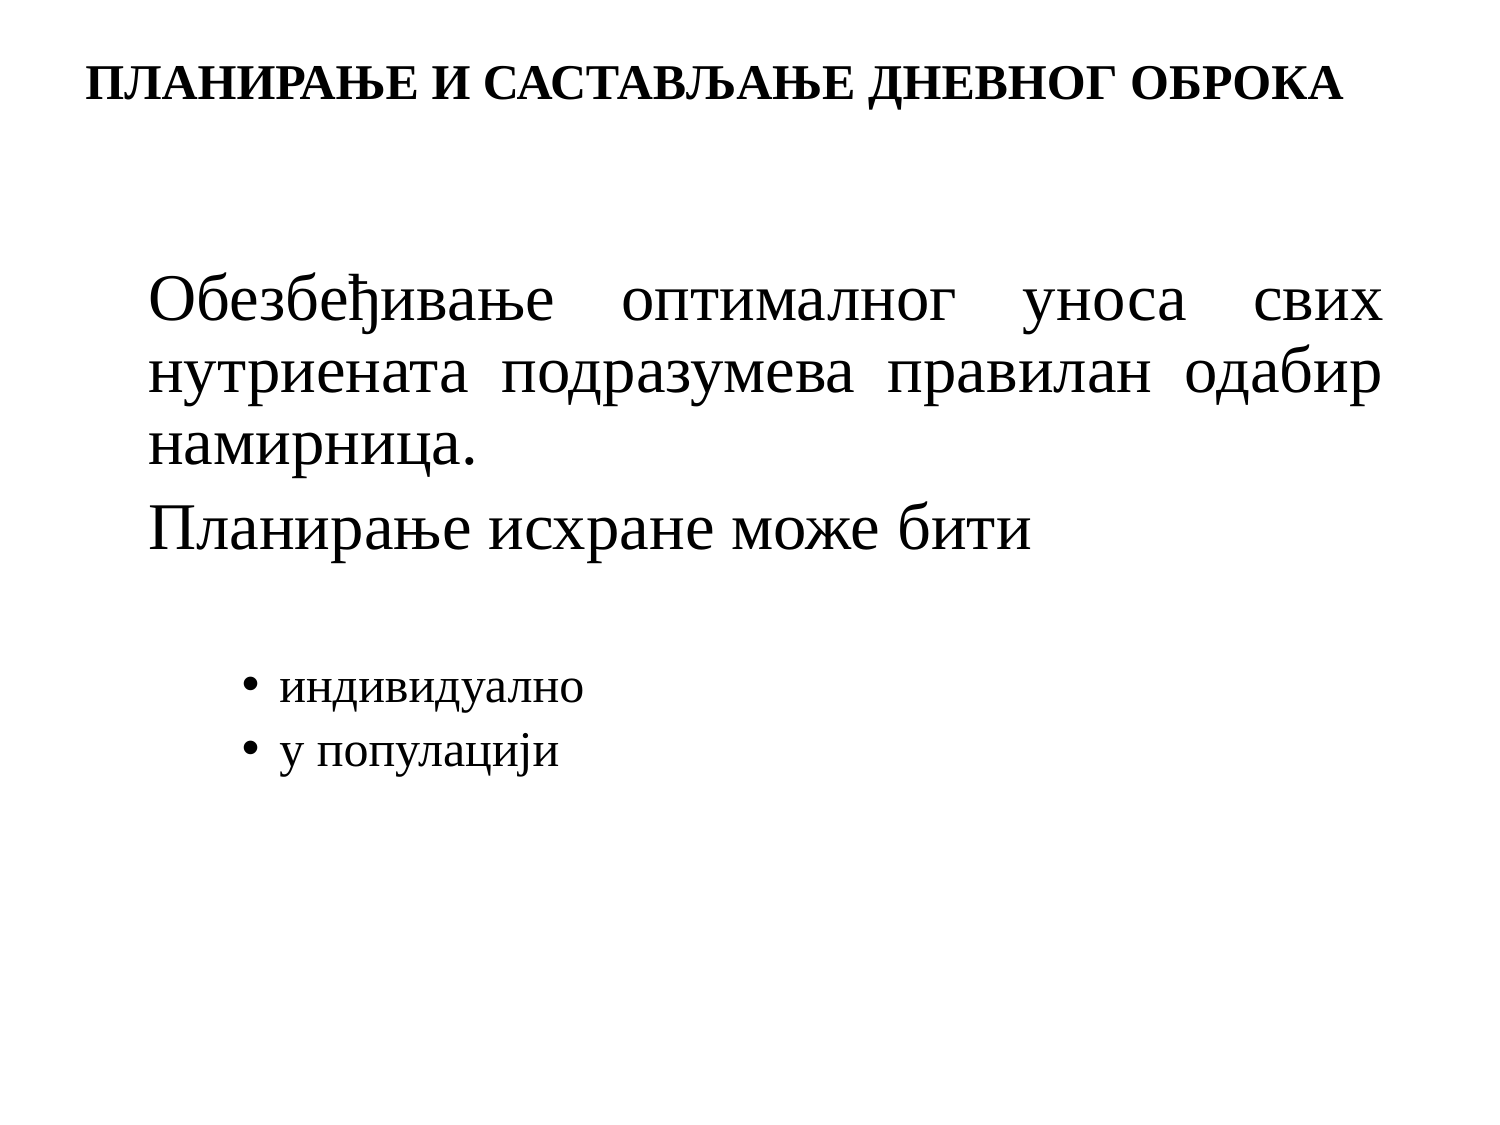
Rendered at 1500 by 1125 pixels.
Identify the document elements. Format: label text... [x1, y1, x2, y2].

list Обезбеђивање оптималног уноса свих нутриената подразумева правилан одабир намирница. Планирање исхране може бити индивидуално у популацији [76, 255, 1400, 1083]
title ПЛАНИРАЊЕ И САСТАВЉАЊЕ ДНЕВНОГ ОБРОКА [70, 30, 1465, 128]
